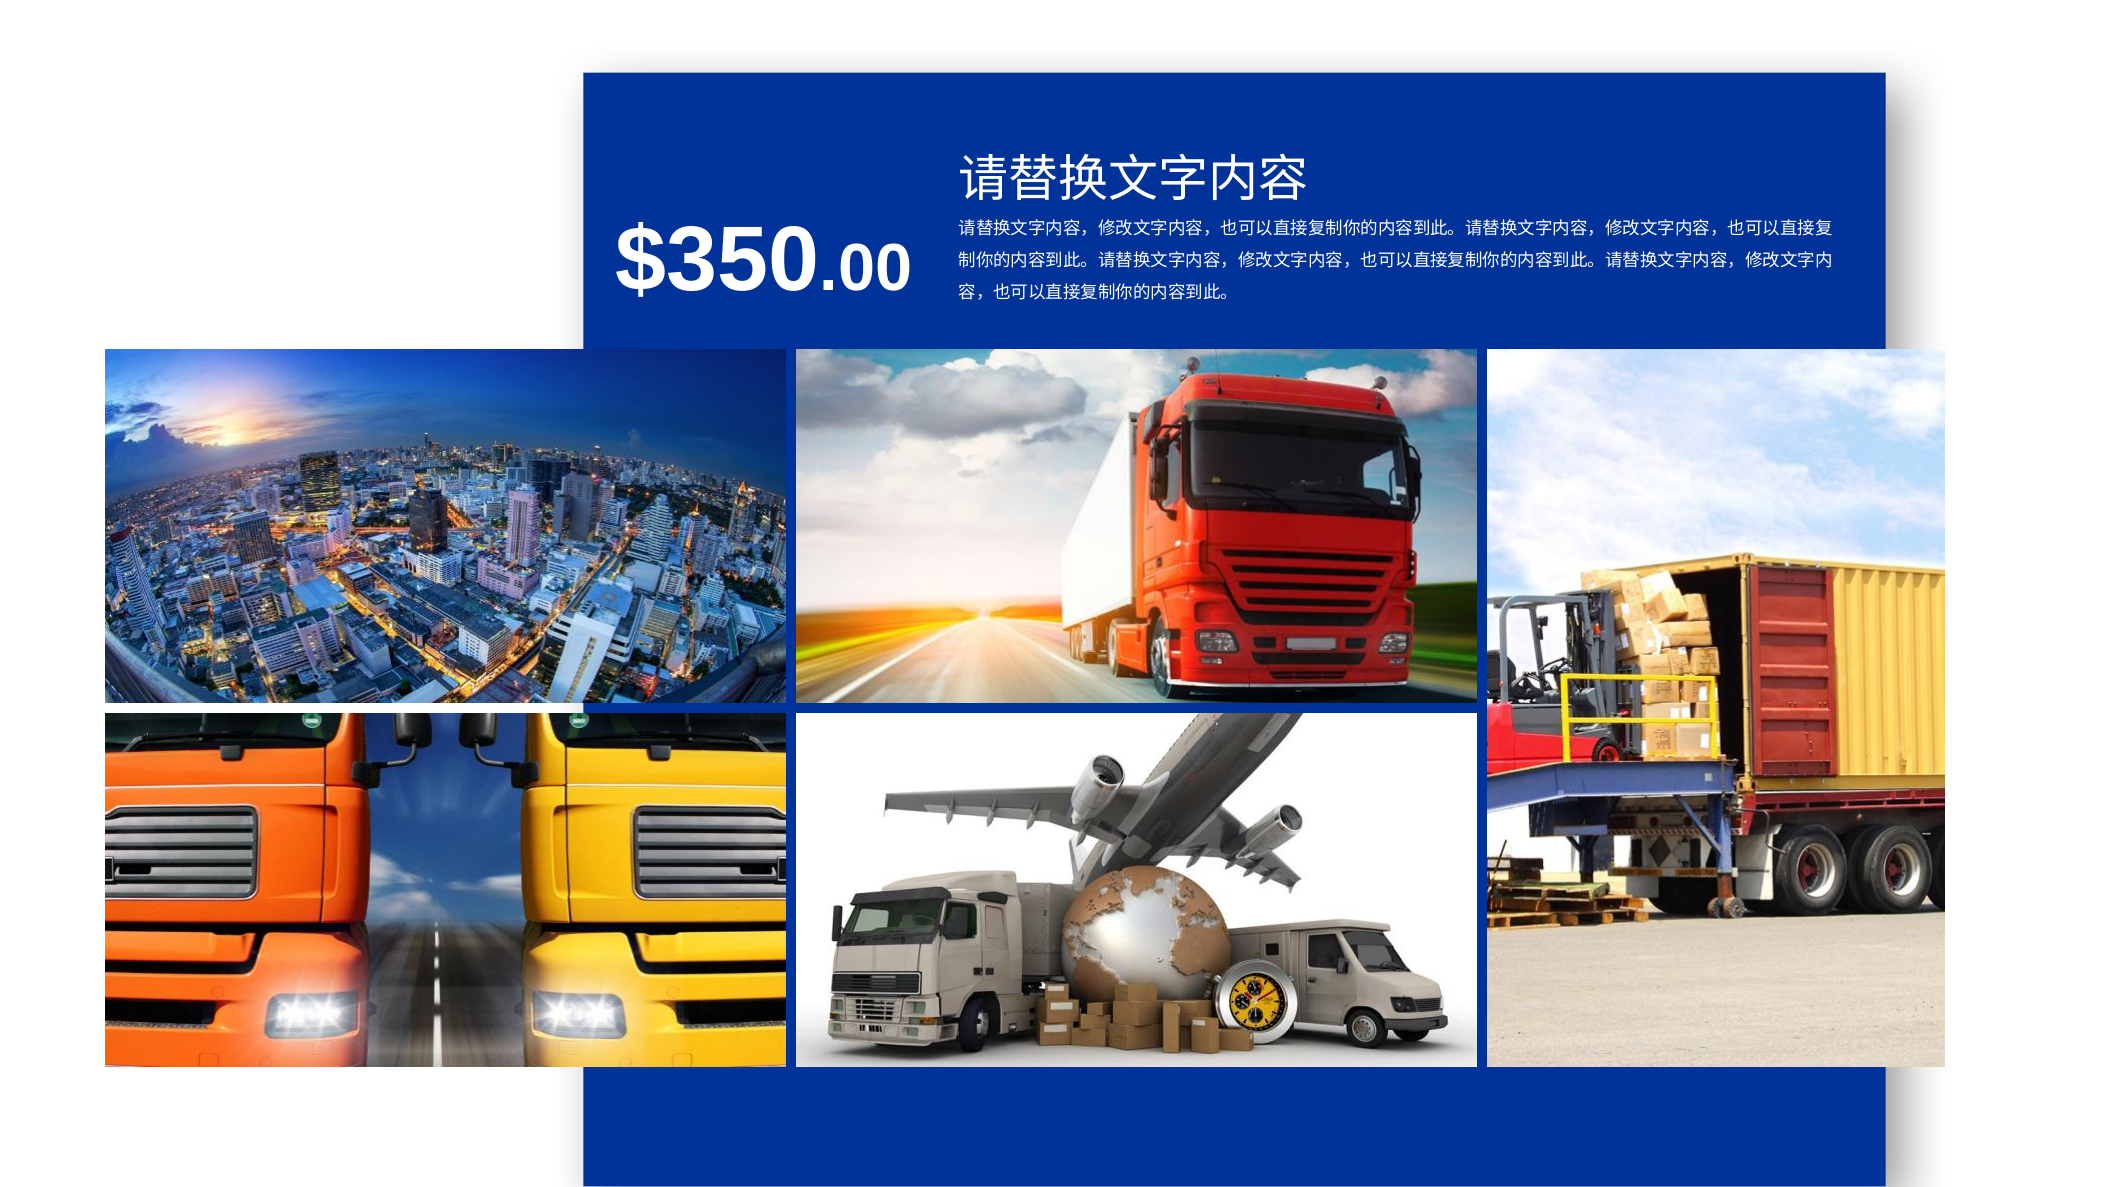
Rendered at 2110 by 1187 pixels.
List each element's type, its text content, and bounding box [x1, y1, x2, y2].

text_box $350.00 [615, 198, 913, 309]
picture [1487, 349, 1945, 1067]
text_box 请替换文字内容 请替换文字内容，修改文字内容，也可以直接复制你的内容到此。请替换文字内容，修改文字内容，也可以直接复制你的内容到此。请替换文字内容，修改文字内容，也可以直接复制你的内容到此。请替换文字内容，修改文字内容，也可以直接复制你的内容到此。 [958, 146, 1842, 302]
picture [796, 713, 1477, 1067]
text_box [582, 71, 1887, 1187]
picture [105, 349, 786, 703]
picture [796, 349, 1477, 703]
picture [105, 713, 786, 1067]
